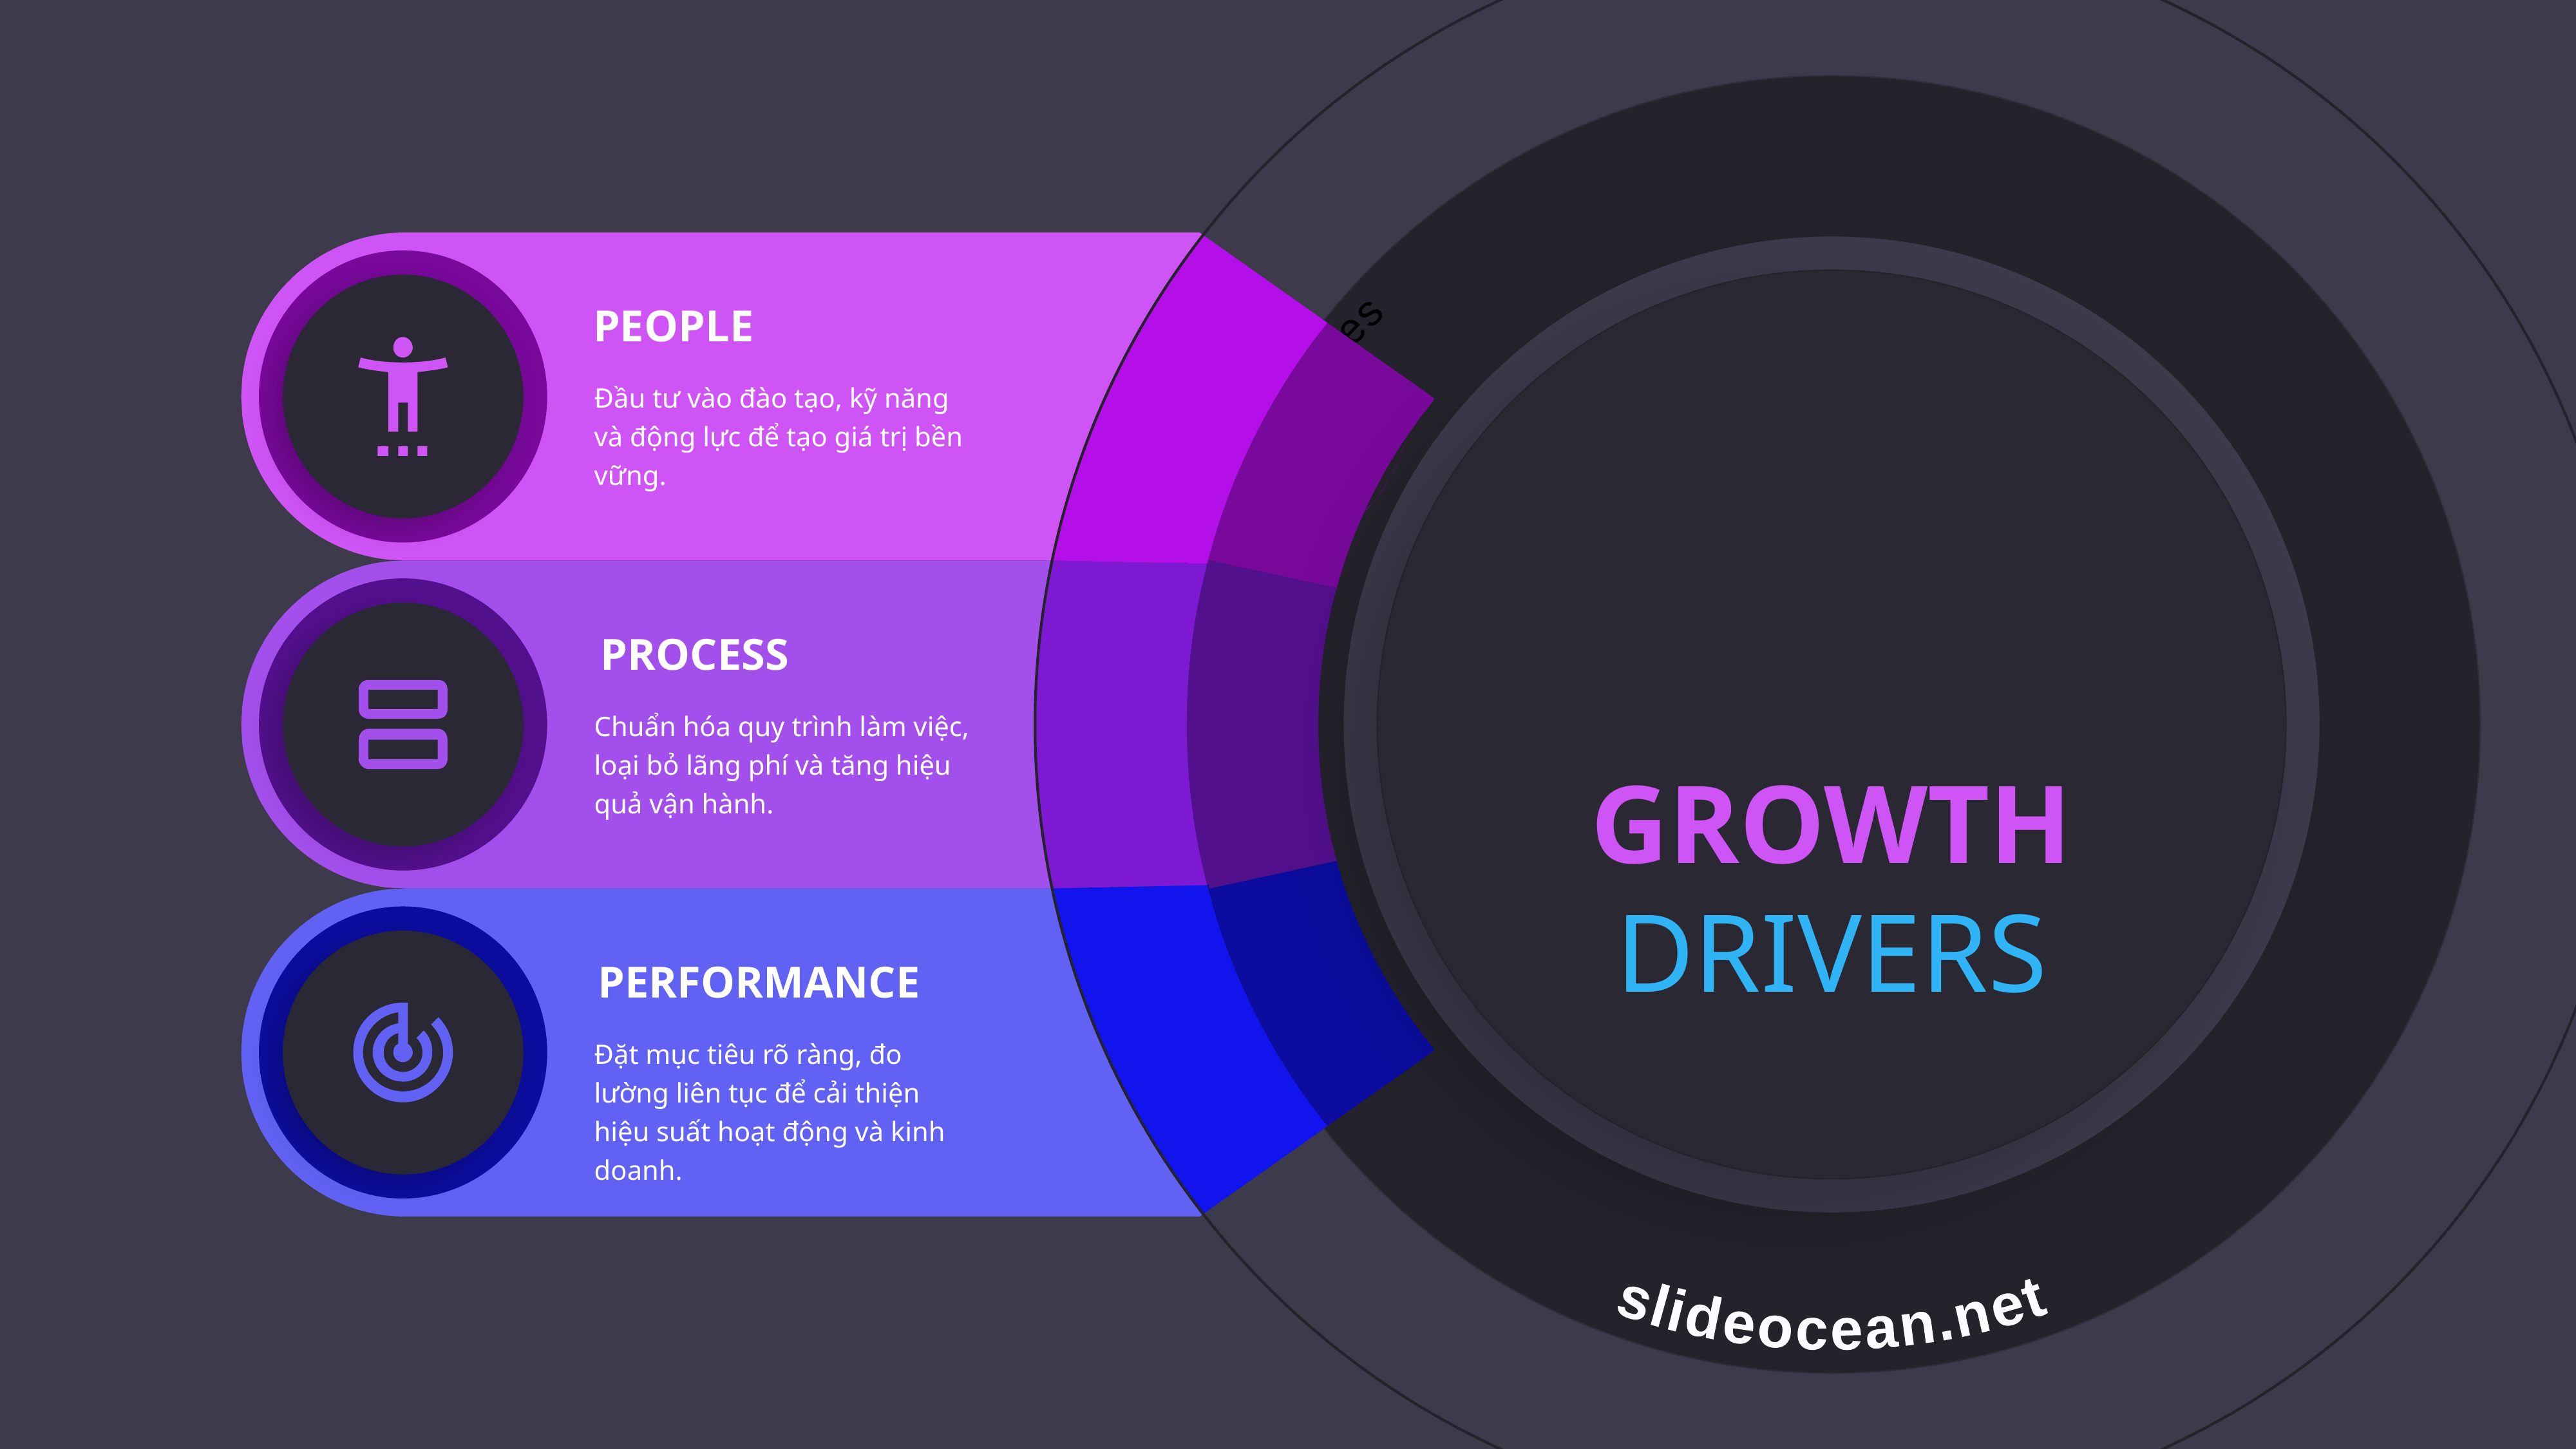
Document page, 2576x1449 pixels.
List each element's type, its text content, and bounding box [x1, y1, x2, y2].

text_box [282, 274, 524, 520]
text_box [240, 887, 1203, 1218]
text_box [358, 357, 448, 432]
text_box [240, 560, 1051, 889]
text_box PERFORMANCE [598, 954, 921, 1007]
text_box PEOPLE [593, 298, 755, 351]
text_box [282, 929, 524, 1175]
text_box Đặt mục tiêu rõ ràng, đo lường liên tục để cải thiện hiệu suất hoạt động và kinh doanh. [585, 1026, 983, 1191]
text_box [258, 578, 548, 871]
text_box [240, 231, 1203, 560]
text_box [282, 601, 524, 848]
text_box [393, 337, 413, 358]
text_box Đầu tư vào đào tạo, kỹ năng và động lực để tạo giá trị bền vững. [585, 370, 983, 496]
text_box [1034, 0, 2576, 1449]
text_box [258, 249, 548, 544]
text_box [353, 1002, 453, 1103]
text_box PROCESS [600, 627, 790, 679]
text_box [377, 446, 389, 456]
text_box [358, 679, 448, 770]
text_box Chuẩn hóa quy trình làm việc, loại bỏ lãng phí và tăng hiệu quả vận hành. [585, 698, 983, 824]
text_box [417, 446, 428, 456]
text_box 03 GROWTH DRIVERS [1581, 430, 2082, 1019]
text_box [258, 905, 548, 1200]
text_box [398, 446, 408, 456]
